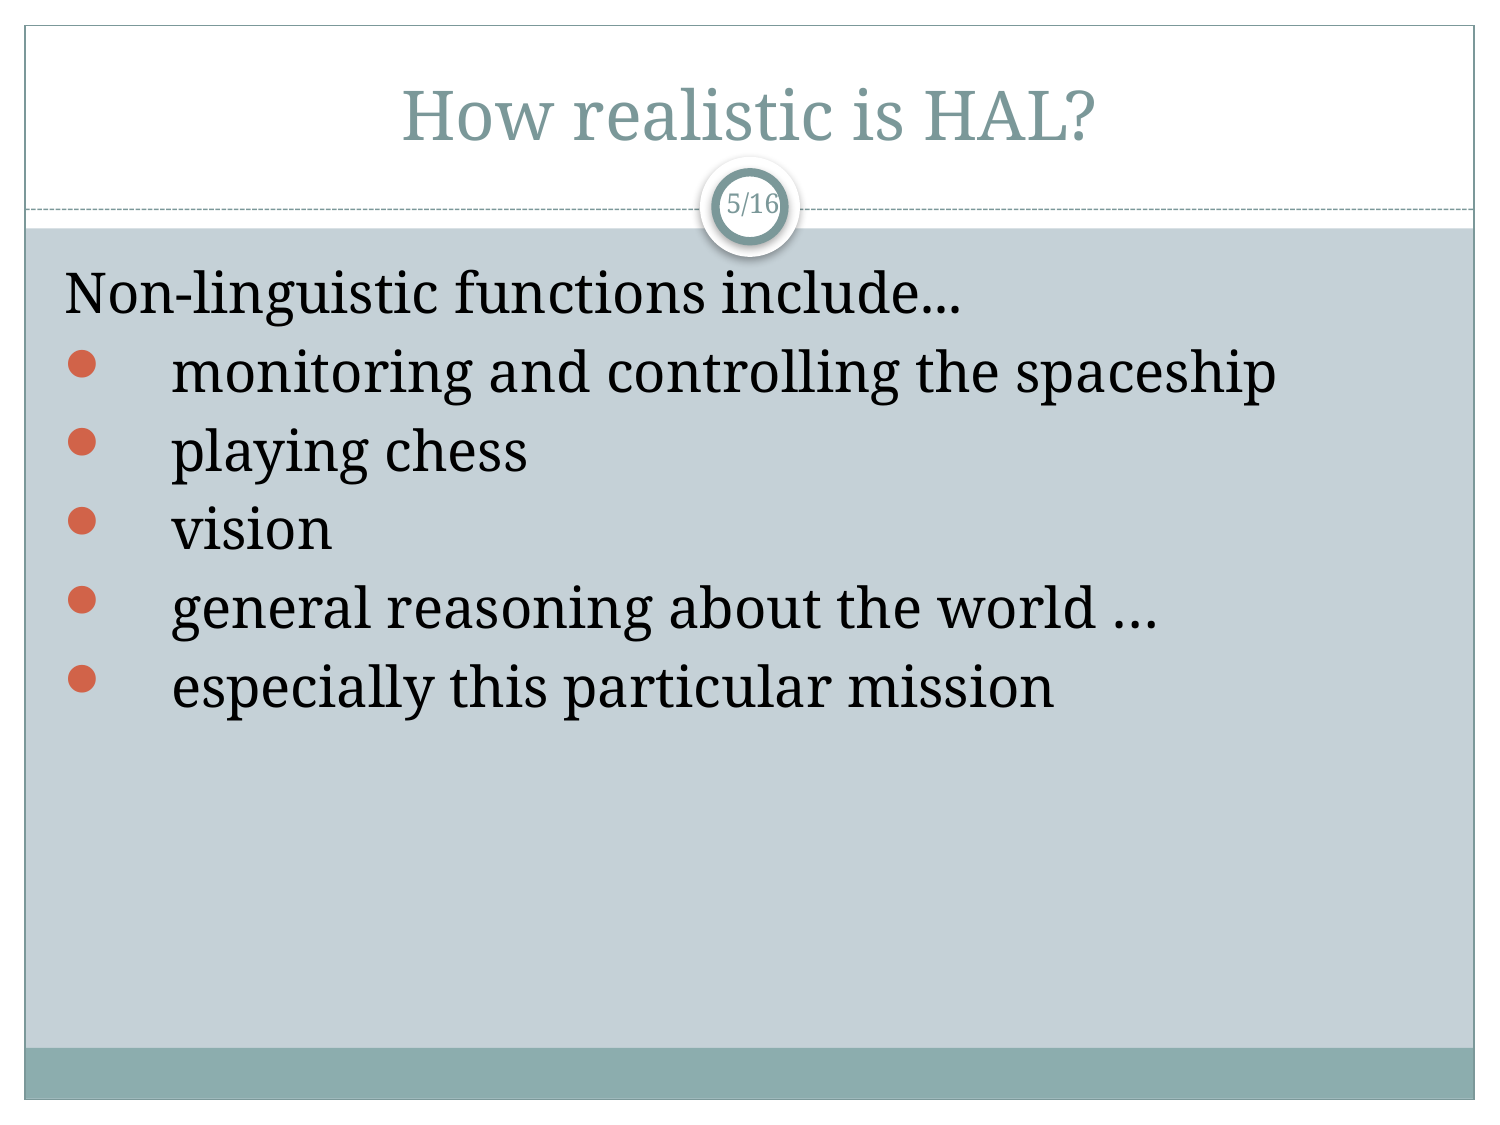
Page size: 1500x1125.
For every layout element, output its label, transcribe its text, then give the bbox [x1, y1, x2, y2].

title How realistic is HAL? [49, 37, 1450, 162]
slide_number 5/16 [715, 168, 791, 241]
list Non-linguistic functions include... monitoring and controlling the spaceship playing chess vision general reasoning about the world … especially this particular mission [49, 249, 1450, 1005]
